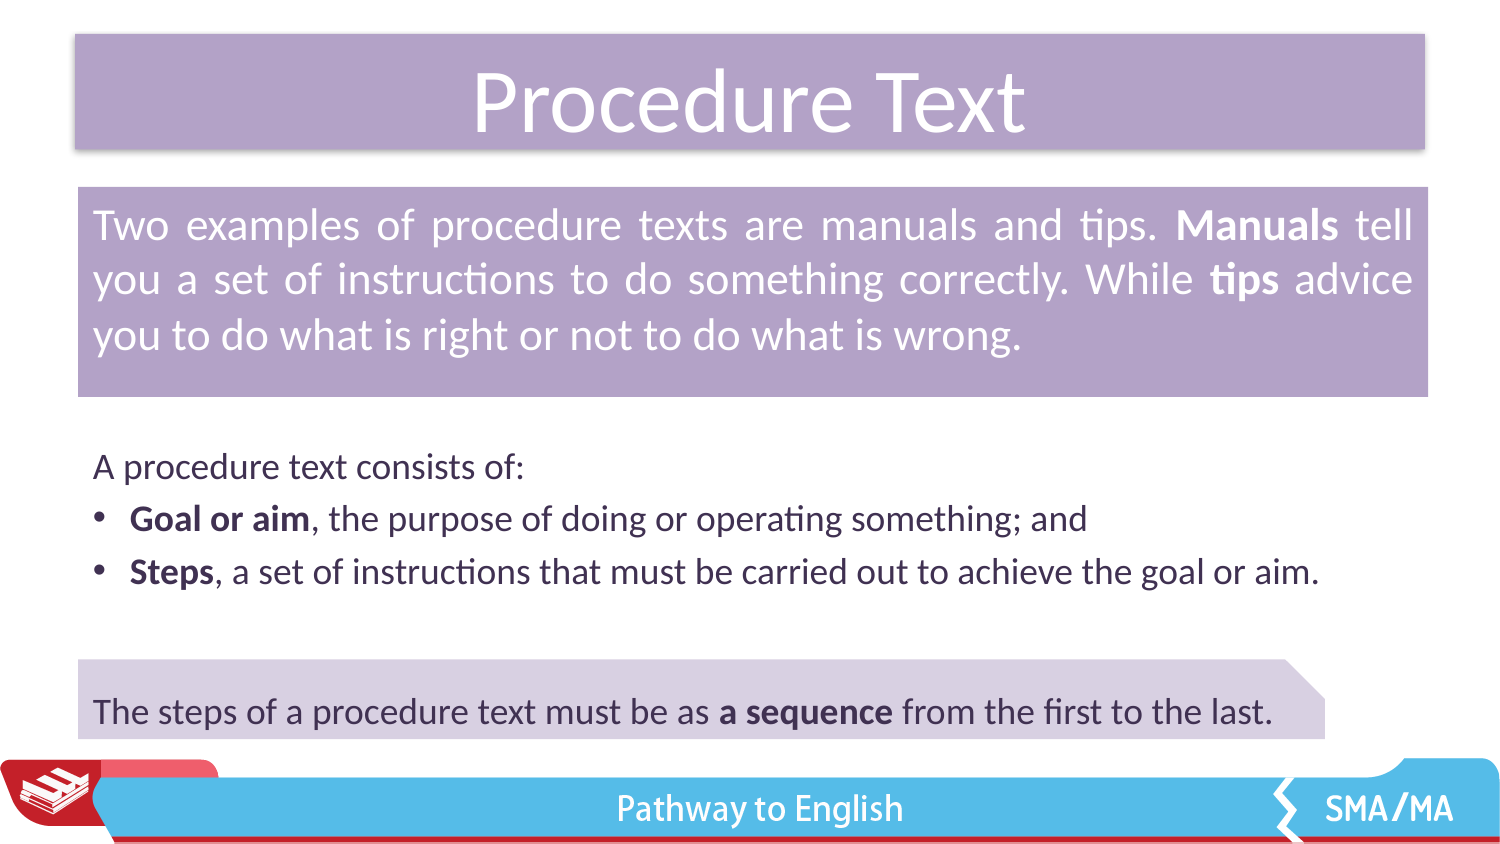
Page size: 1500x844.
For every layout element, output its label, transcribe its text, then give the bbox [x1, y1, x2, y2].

text_box The steps of a procedure text must be as a sequence from the first to the last. [78, 659, 1325, 740]
title Procedure Text [75, 33, 1425, 150]
picture [0, 758, 1500, 844]
list Two examples of procedure texts are manuals and tips. Manuals tell you a set of instructions to do something correctly. While tips advice you to do what is right or not to do what is wrong. [78, 186, 1429, 397]
text_box A procedure text consists of: Goal or aim, the purpose of doing or operating something; and Steps, a set of instructions that must be carried out to achieve the goal or aim. [78, 434, 1429, 622]
